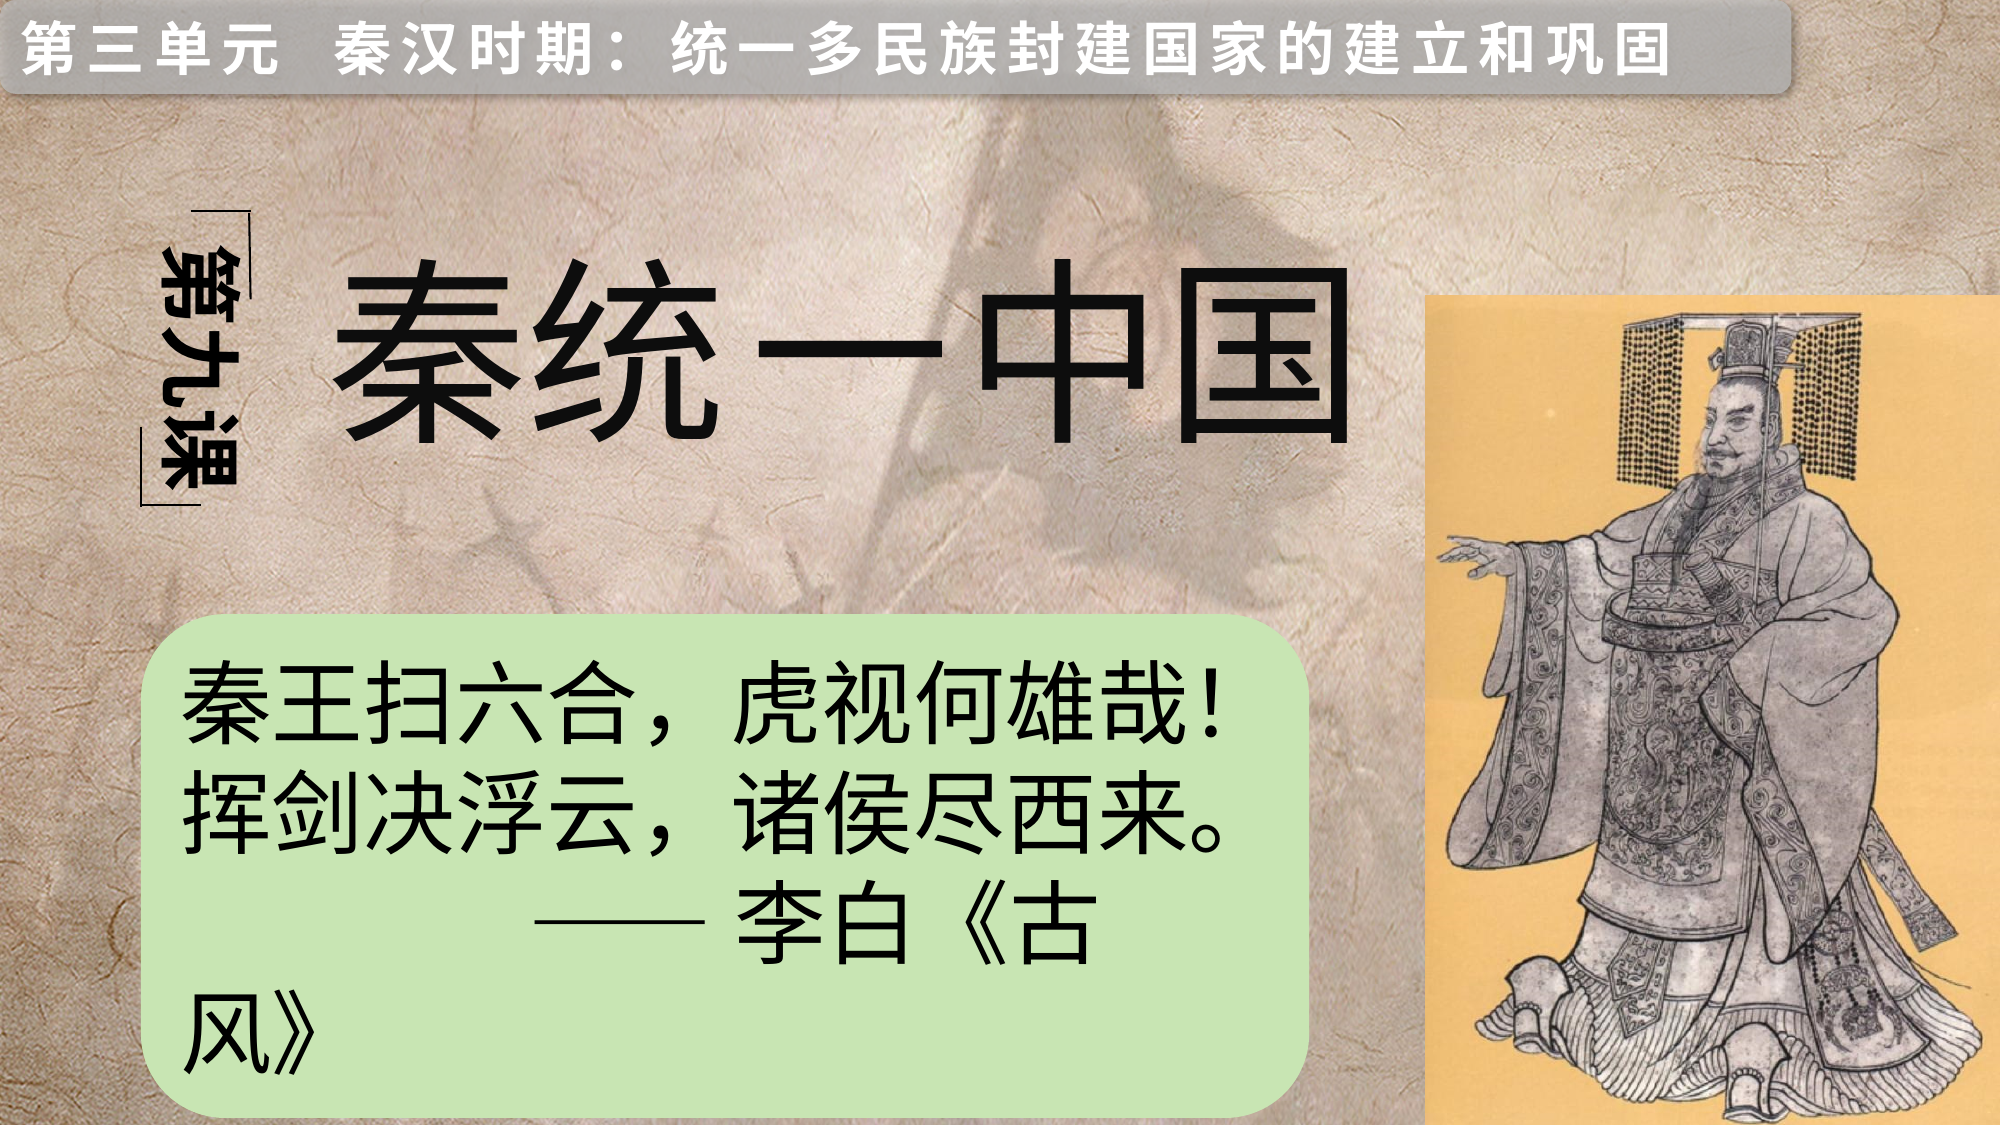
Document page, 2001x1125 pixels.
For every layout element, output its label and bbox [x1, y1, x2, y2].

text_box [280, 219, 1411, 478]
picture [0, 0, 2000, 1125]
text_box [248, 212, 252, 300]
